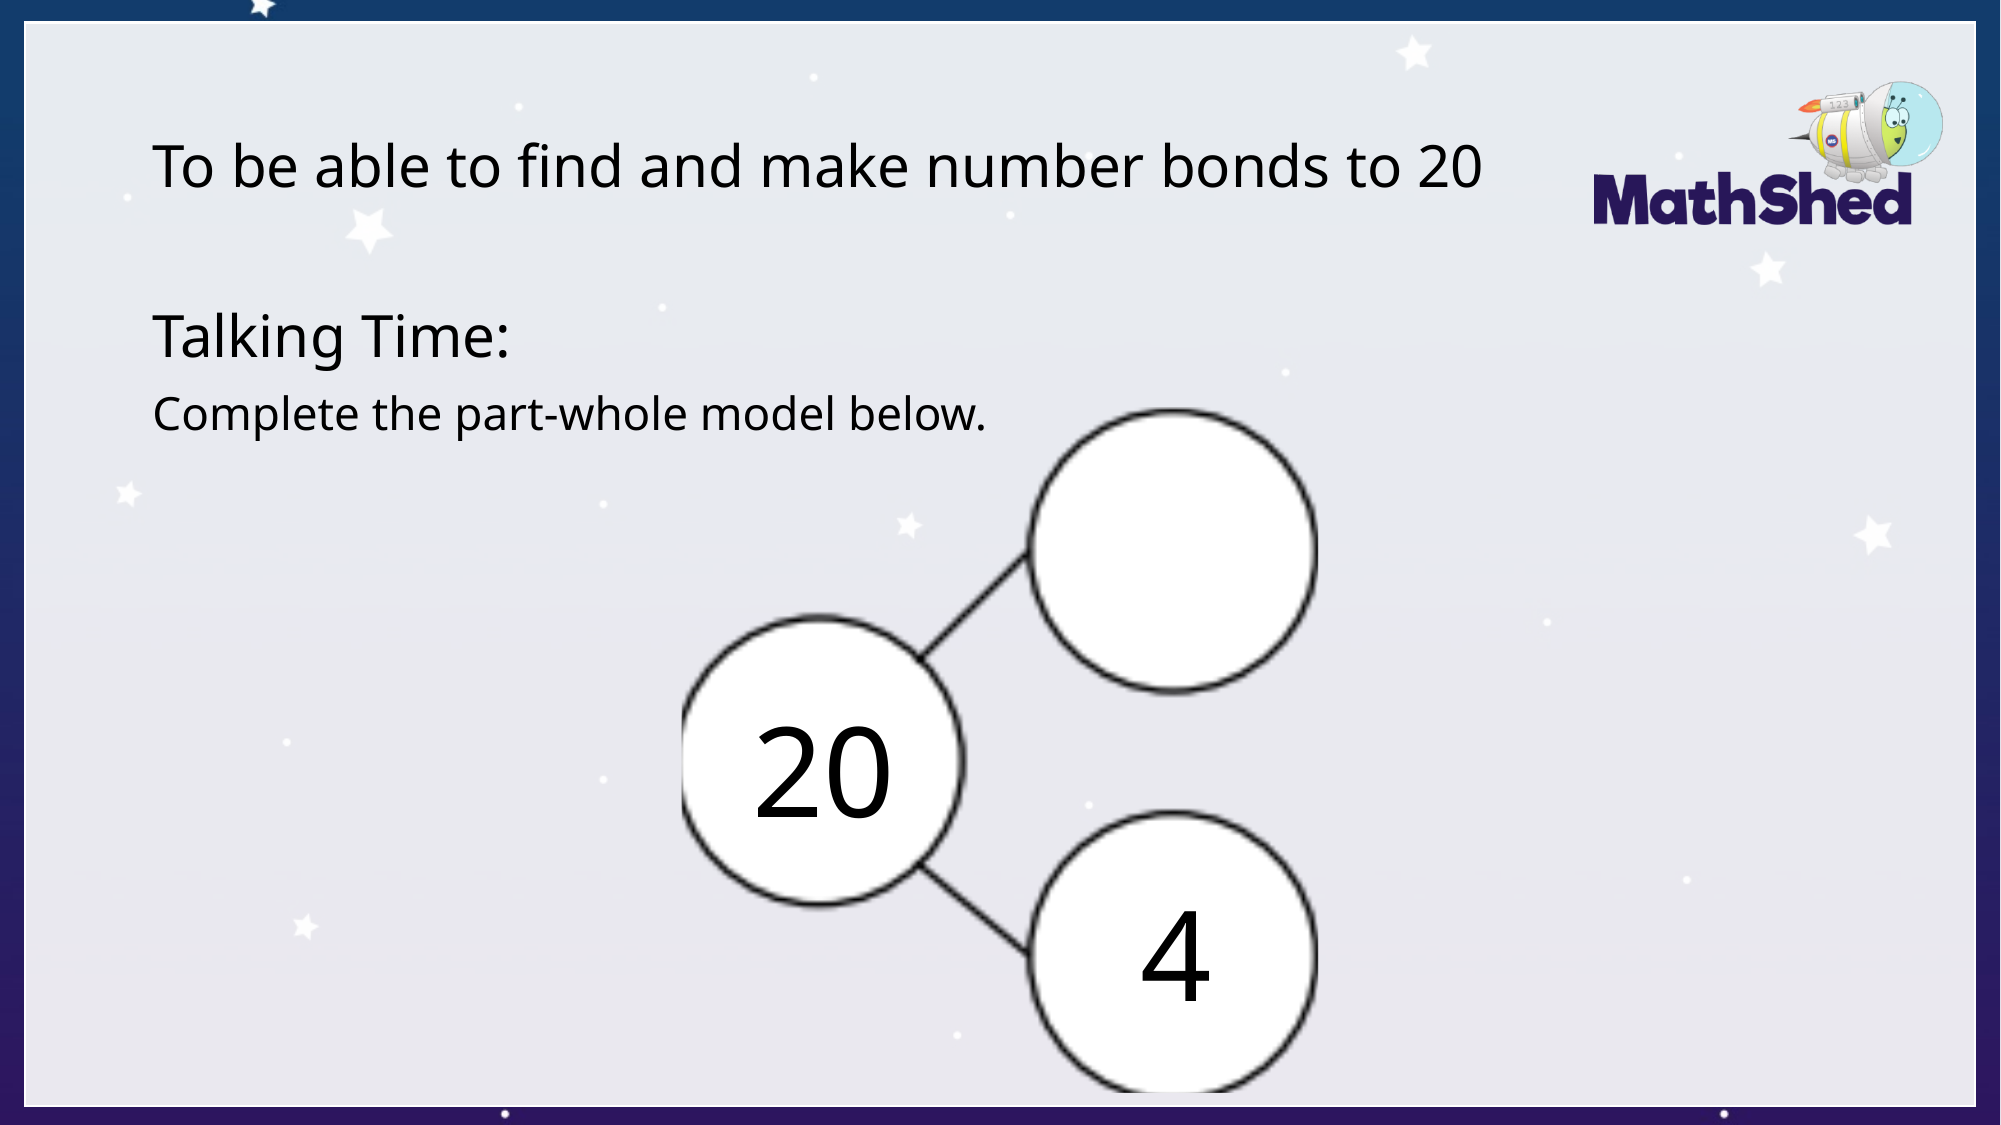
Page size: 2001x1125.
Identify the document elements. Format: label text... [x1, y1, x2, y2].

title To be able to find and make number bonds to 20 [137, 59, 1578, 278]
picture [0, 0, 2001, 1125]
list Talking Time: Complete the part-whole model below. [137, 299, 1863, 1014]
